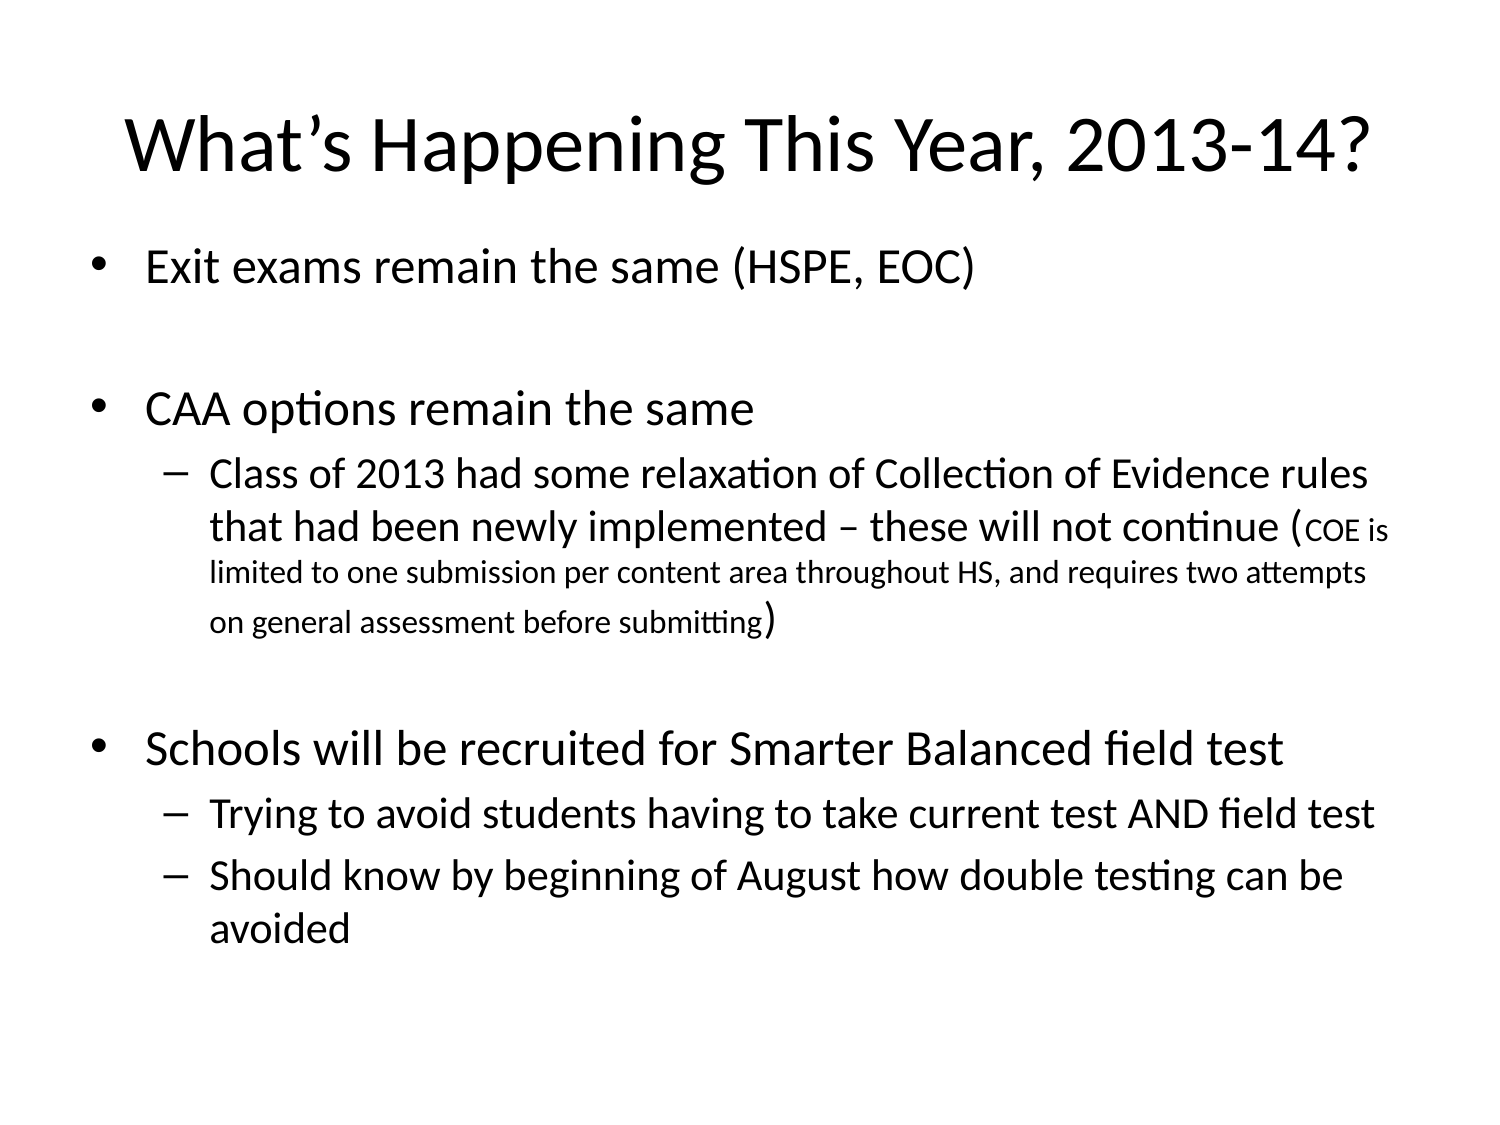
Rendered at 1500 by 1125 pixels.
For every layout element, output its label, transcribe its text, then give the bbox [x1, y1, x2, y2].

title What’s Happening This Year, 2013-14? [75, 45, 1425, 224]
list Exit exams remain the same (HSPE, EOC) CAA options remain the same Class of 2013 had some relaxation of Collection of Evidence rules that had been newly implemented – these will not continue (COE is limited to one submission per content area throughout HS, and requires two attempts on general assessment before submitting) Schools will be recruited for Smarter Balanced field test Trying to avoid students having to take current test AND field test Should know by beginning of August how double testing can be avoided [75, 224, 1425, 1005]
